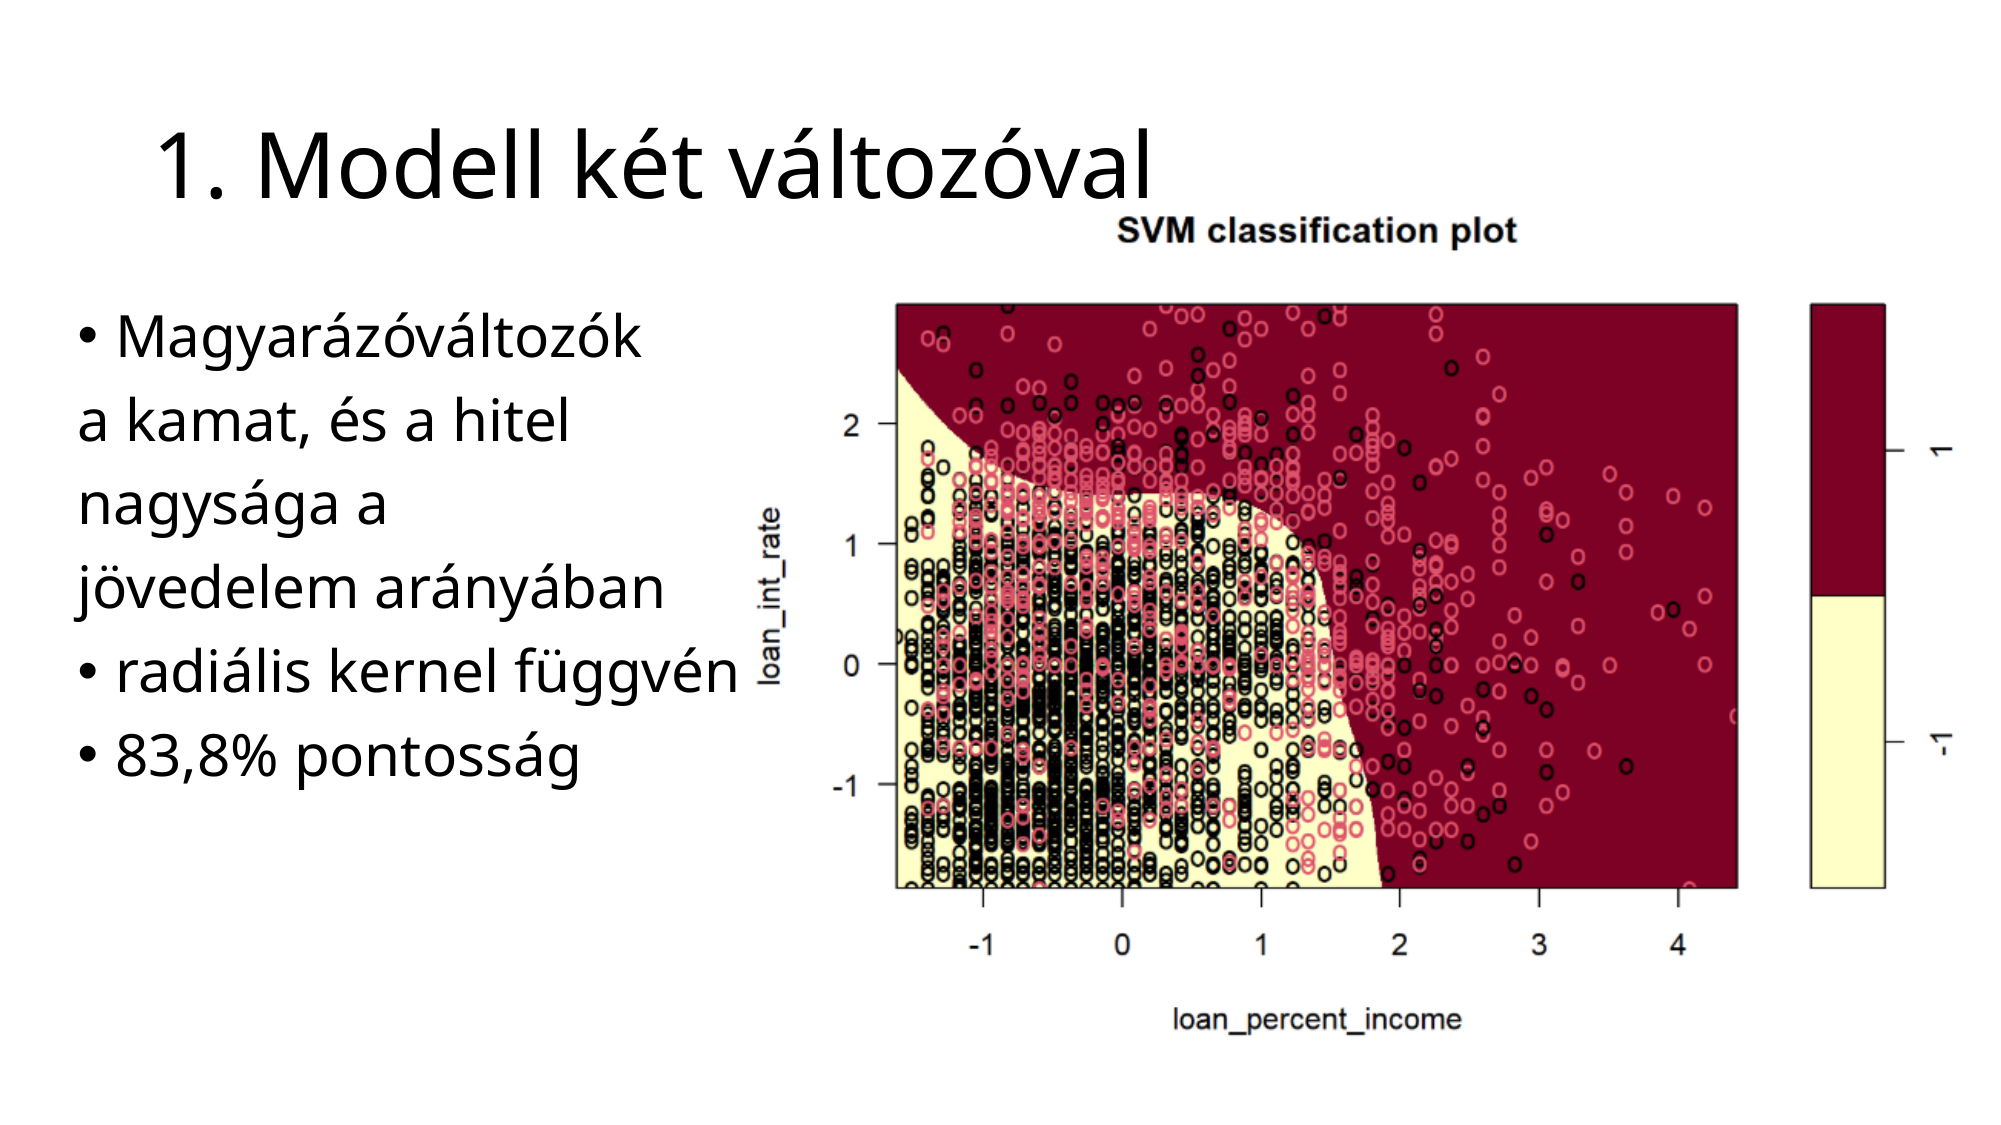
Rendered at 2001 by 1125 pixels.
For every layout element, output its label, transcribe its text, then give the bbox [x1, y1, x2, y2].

picture [739, 208, 2000, 1066]
list Magyarázóváltozók a kamat, és a hitel nagysága a jövedelem arányában radiális kernel függvény 83,8% pontosság [62, 299, 739, 1014]
title 1. Modell két változóval [137, 59, 1863, 278]
